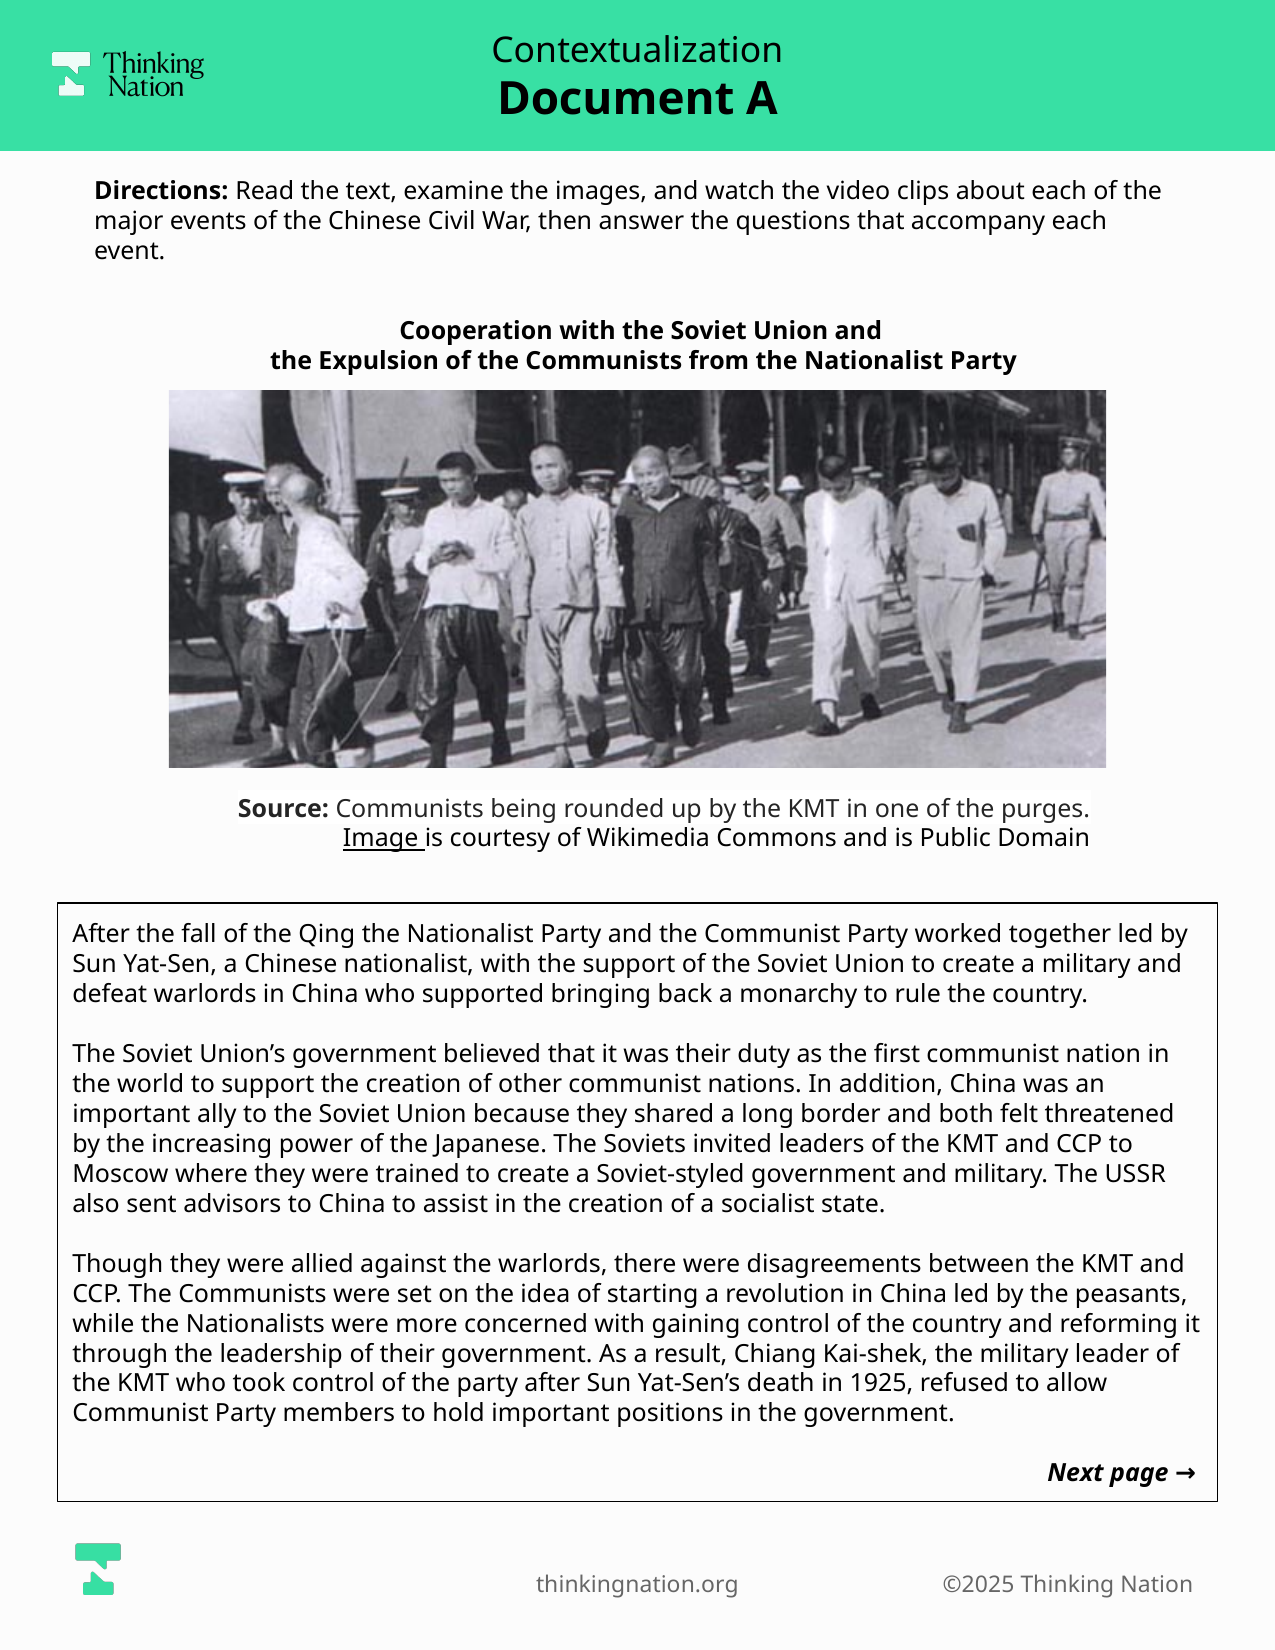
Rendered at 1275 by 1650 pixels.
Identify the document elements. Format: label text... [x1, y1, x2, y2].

text_box Contextualization Document A [0, 0, 1275, 151]
picture [168, 390, 1107, 768]
text_box Directions: Read the text, examine the images, and watch the video clips about each of the major events of the Chinese Civil War, then answer the questions that accompany each event. [79, 159, 1196, 280]
text_box After the fall of the Qing the Nationalist Party and the Communist Party worked together led by Sun Yat-Sen, a Chinese nationalist, with the support of the Soviet Union to create a military and defeat warlords in China who supported bringing back a monarchy to rule the country. The Soviet Union’s government believed that it was their duty as the first communist nation in the world to support the creation of other communist nations. In addition, China was an important ally to the Soviet Union because they shared a long border and both felt threatened by the increasing power of the Japanese. The Soviets invited leaders of the KMT and CCP to Moscow where they were trained to create a Soviet-styled government and military. The USSR also sent advisors to China to assist in the creation of a socialist state. Though they were allied against the warlords, there were disagreements between the KMT and CCP. The Communists were set on the idea of starting a revolution in China led by the peasants, while the Nationalists were more concerned with gaining control of the country and reforming it through the leadership of their government. As a result, Chiang Kai-shek, the military leader of the KMT who took control of the party after Sun Yat-Sen’s death in 1925, refused to allow Communist Party members to hold important positions in the government. Next page → [57, 902, 1218, 1502]
picture [35, 37, 210, 110]
text_box Cooperation with the Soviet Union and the Expulsion of the Communists from the Nationalist Party [79, 299, 1210, 390]
text_box ©2025 Thinking Nation [907, 1553, 1210, 1605]
picture [62, 1533, 134, 1605]
text_box thinkingnation.org [486, 1553, 789, 1605]
text_box Source: Communists being rounded up by the KMT in one of the purges. Image is courtesy of Wikimedia Commons and is Public Domain [168, 777, 1107, 871]
